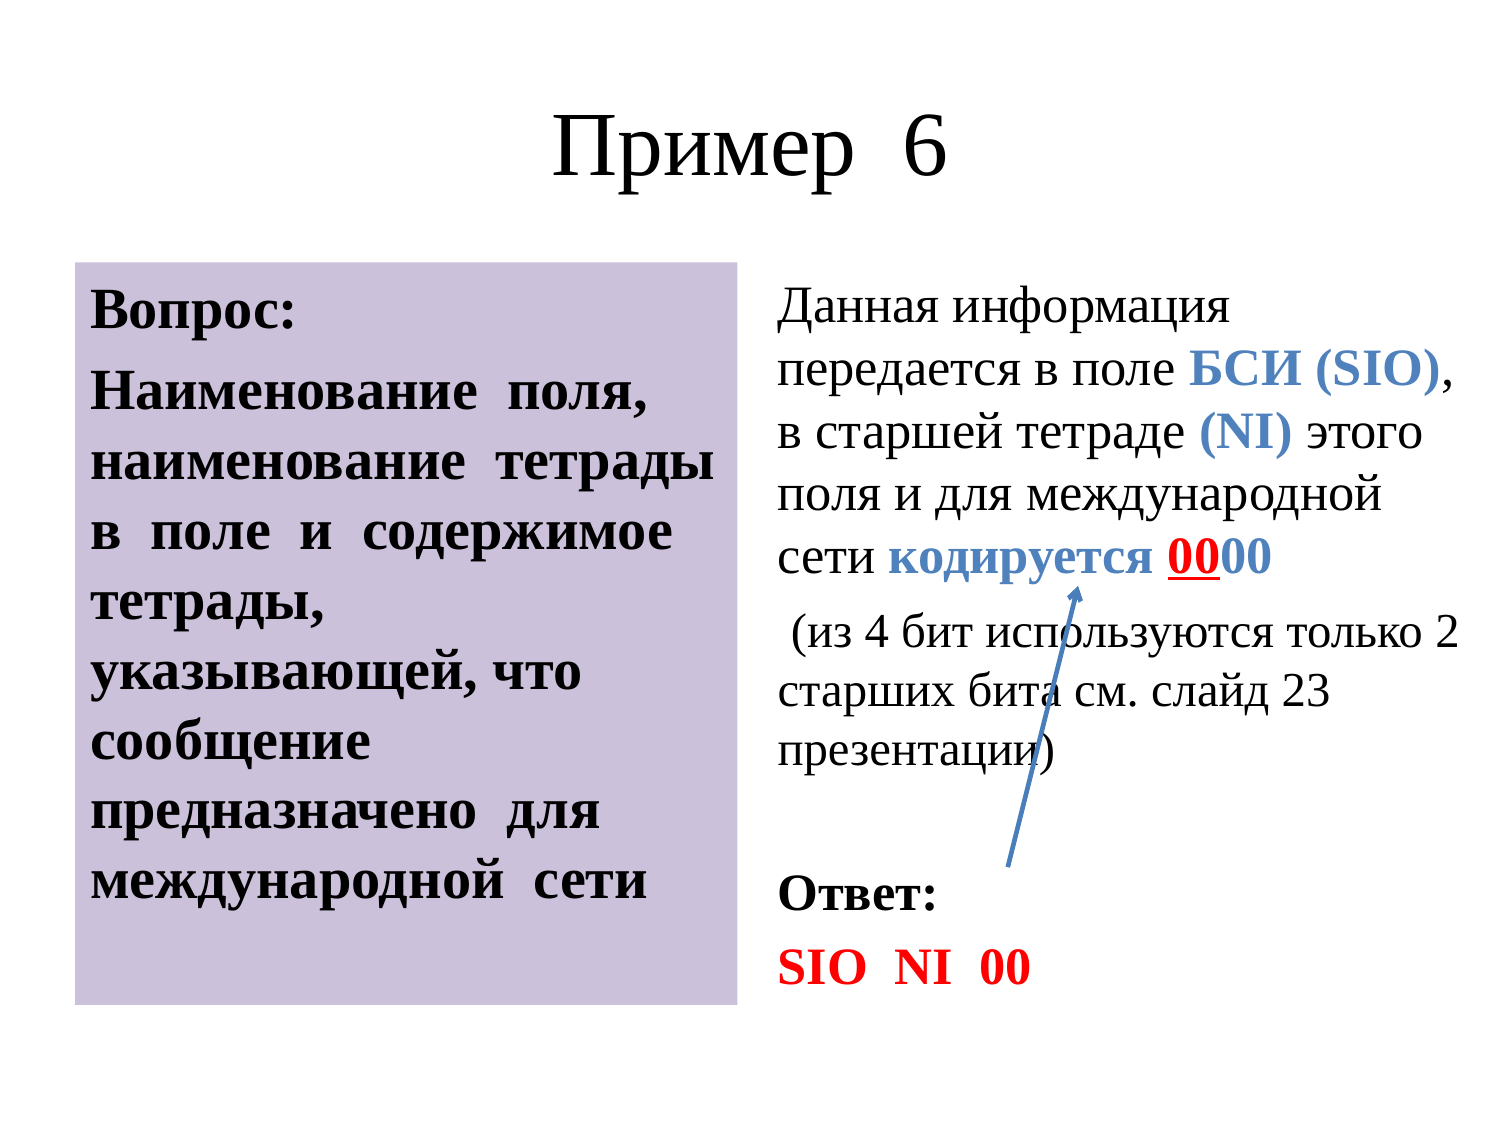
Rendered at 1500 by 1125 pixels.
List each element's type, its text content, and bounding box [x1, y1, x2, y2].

list Вопрос: Наименование поля, наименование тетрады в поле и содержимое тетрады, указывающей, что сообщение предназначено для международной сети [75, 262, 738, 1005]
title Пример 6 [75, 45, 1425, 233]
list Данная информация передается в поле БСИ (SIO), в старшей тетраде (NI) этого поля и для международной сети кодируется 0000 (из 4 бит используются только 2 старших бита см. слайд 23 презентации) Ответ: SIO NI 00 [762, 262, 1477, 1005]
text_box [902, 691, 1184, 762]
